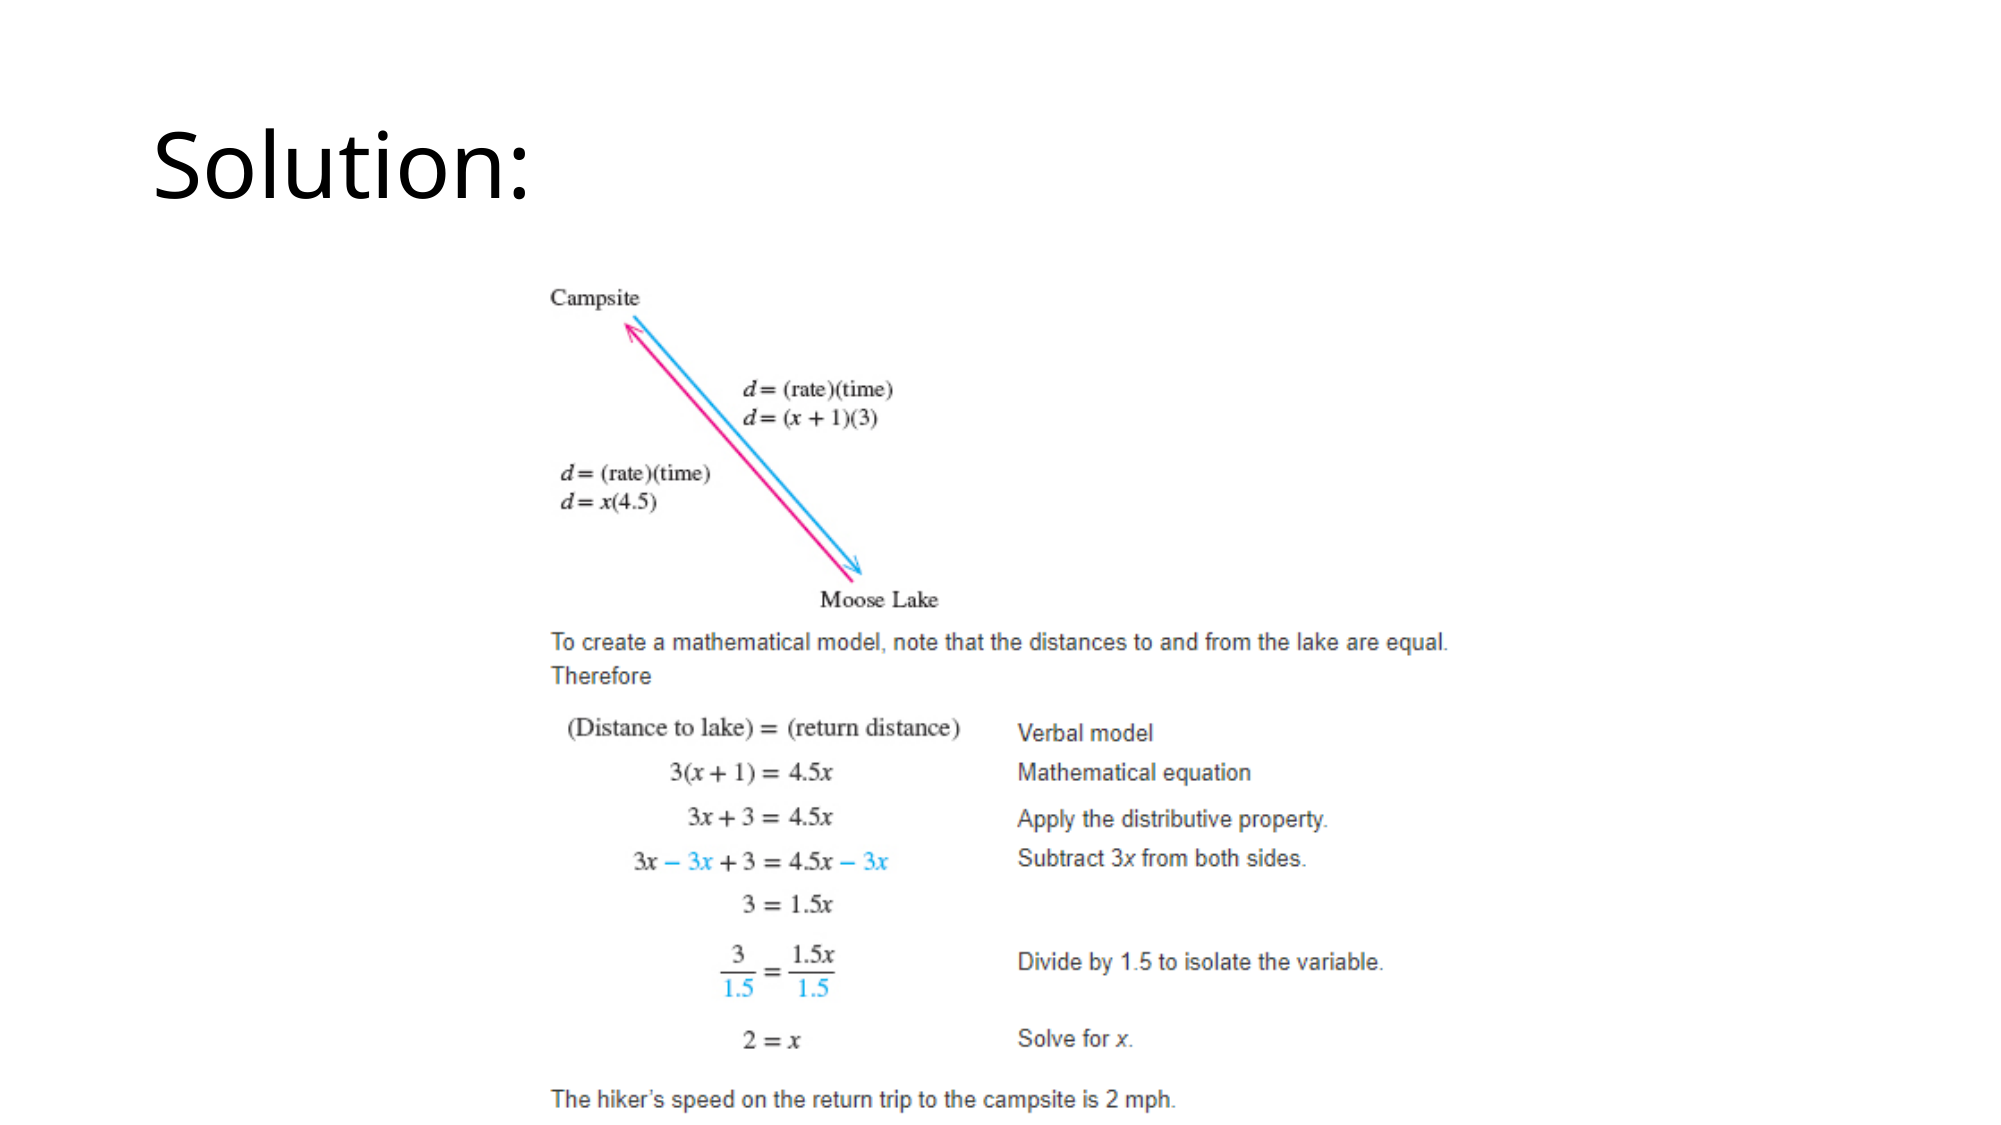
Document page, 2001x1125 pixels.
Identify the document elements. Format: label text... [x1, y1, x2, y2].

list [542, 277, 1458, 1124]
title Solution: [137, 59, 1863, 278]
